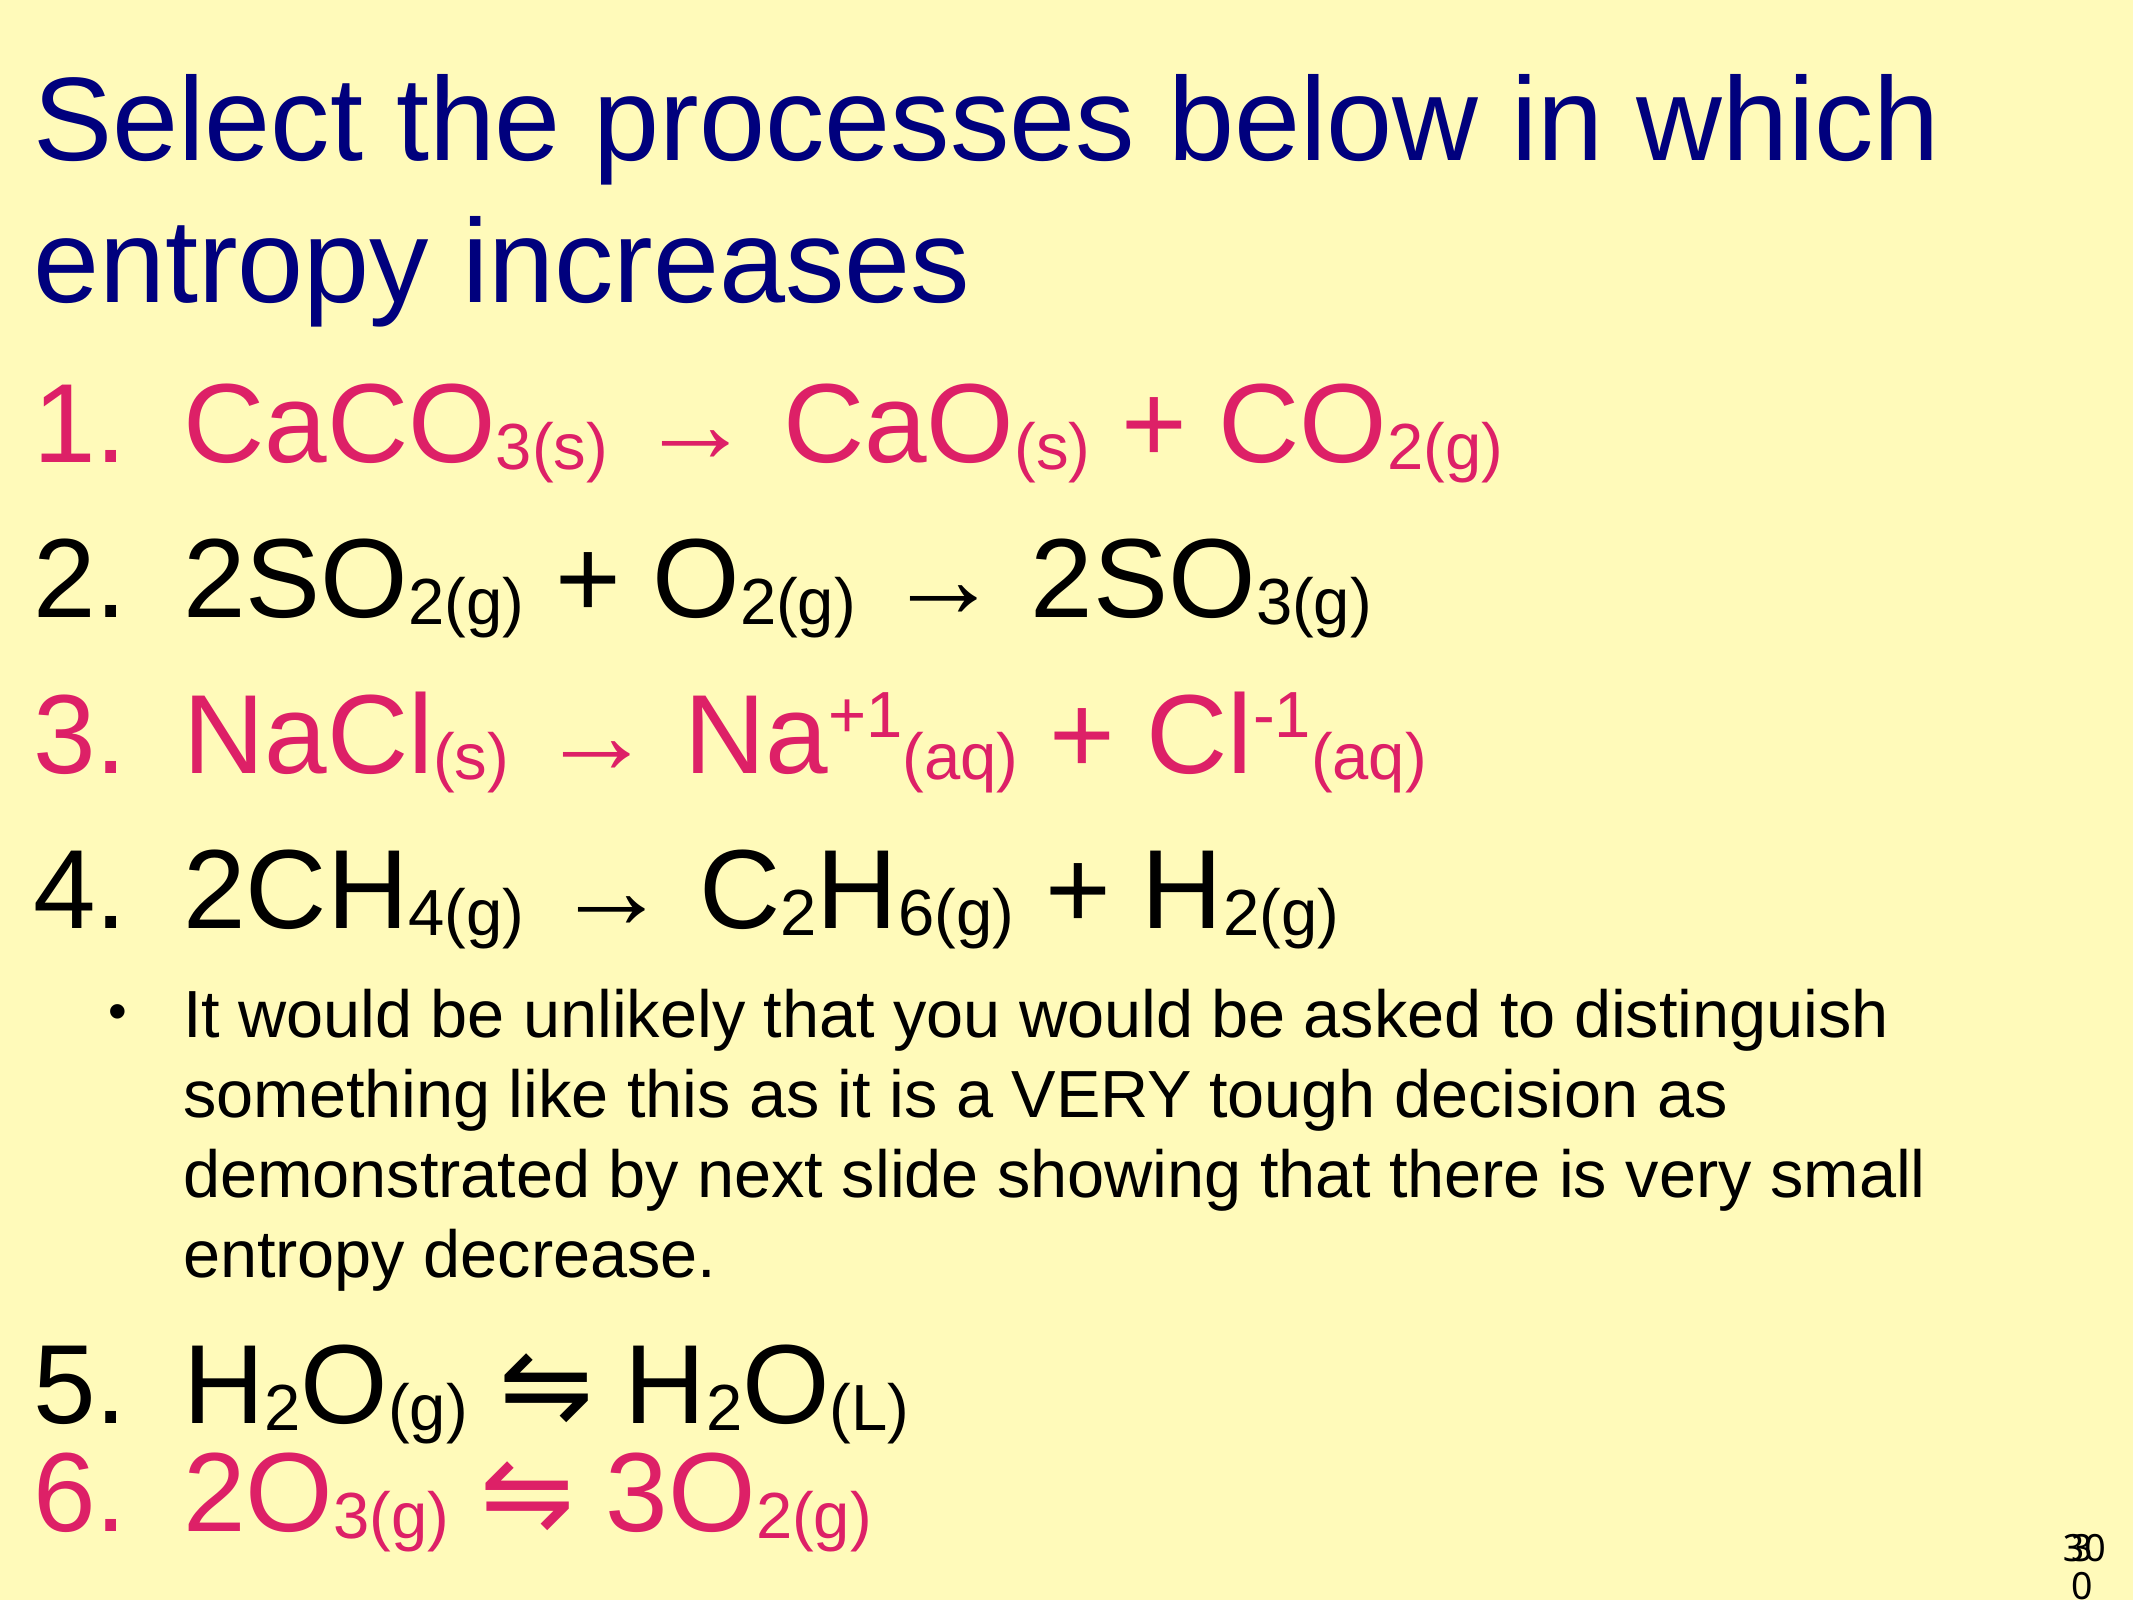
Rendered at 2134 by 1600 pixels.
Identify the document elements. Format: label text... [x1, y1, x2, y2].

title Select the processes below in which entropy increases [32, 41, 2116, 349]
list CaCO3(s) → CaO(s) + CO2(g) 2SO2(g) + O2(g) → 2SO3(g) NaCl(s) → Na+1(aq) + Cl-1(aq) 2CH4(g) → C2H6(g) + H2(g) It would be unlikely that you would be asked to distinguish something like this as it is a VERY tough decision as demonstrated by next slide showing that there is very small entropy decrease. H2O(g) ⇋ H2O(L) 2O3(g) ⇋ 3O2(g) [32, 349, 2116, 1578]
text_box 30 [2056, 1516, 2113, 1578]
